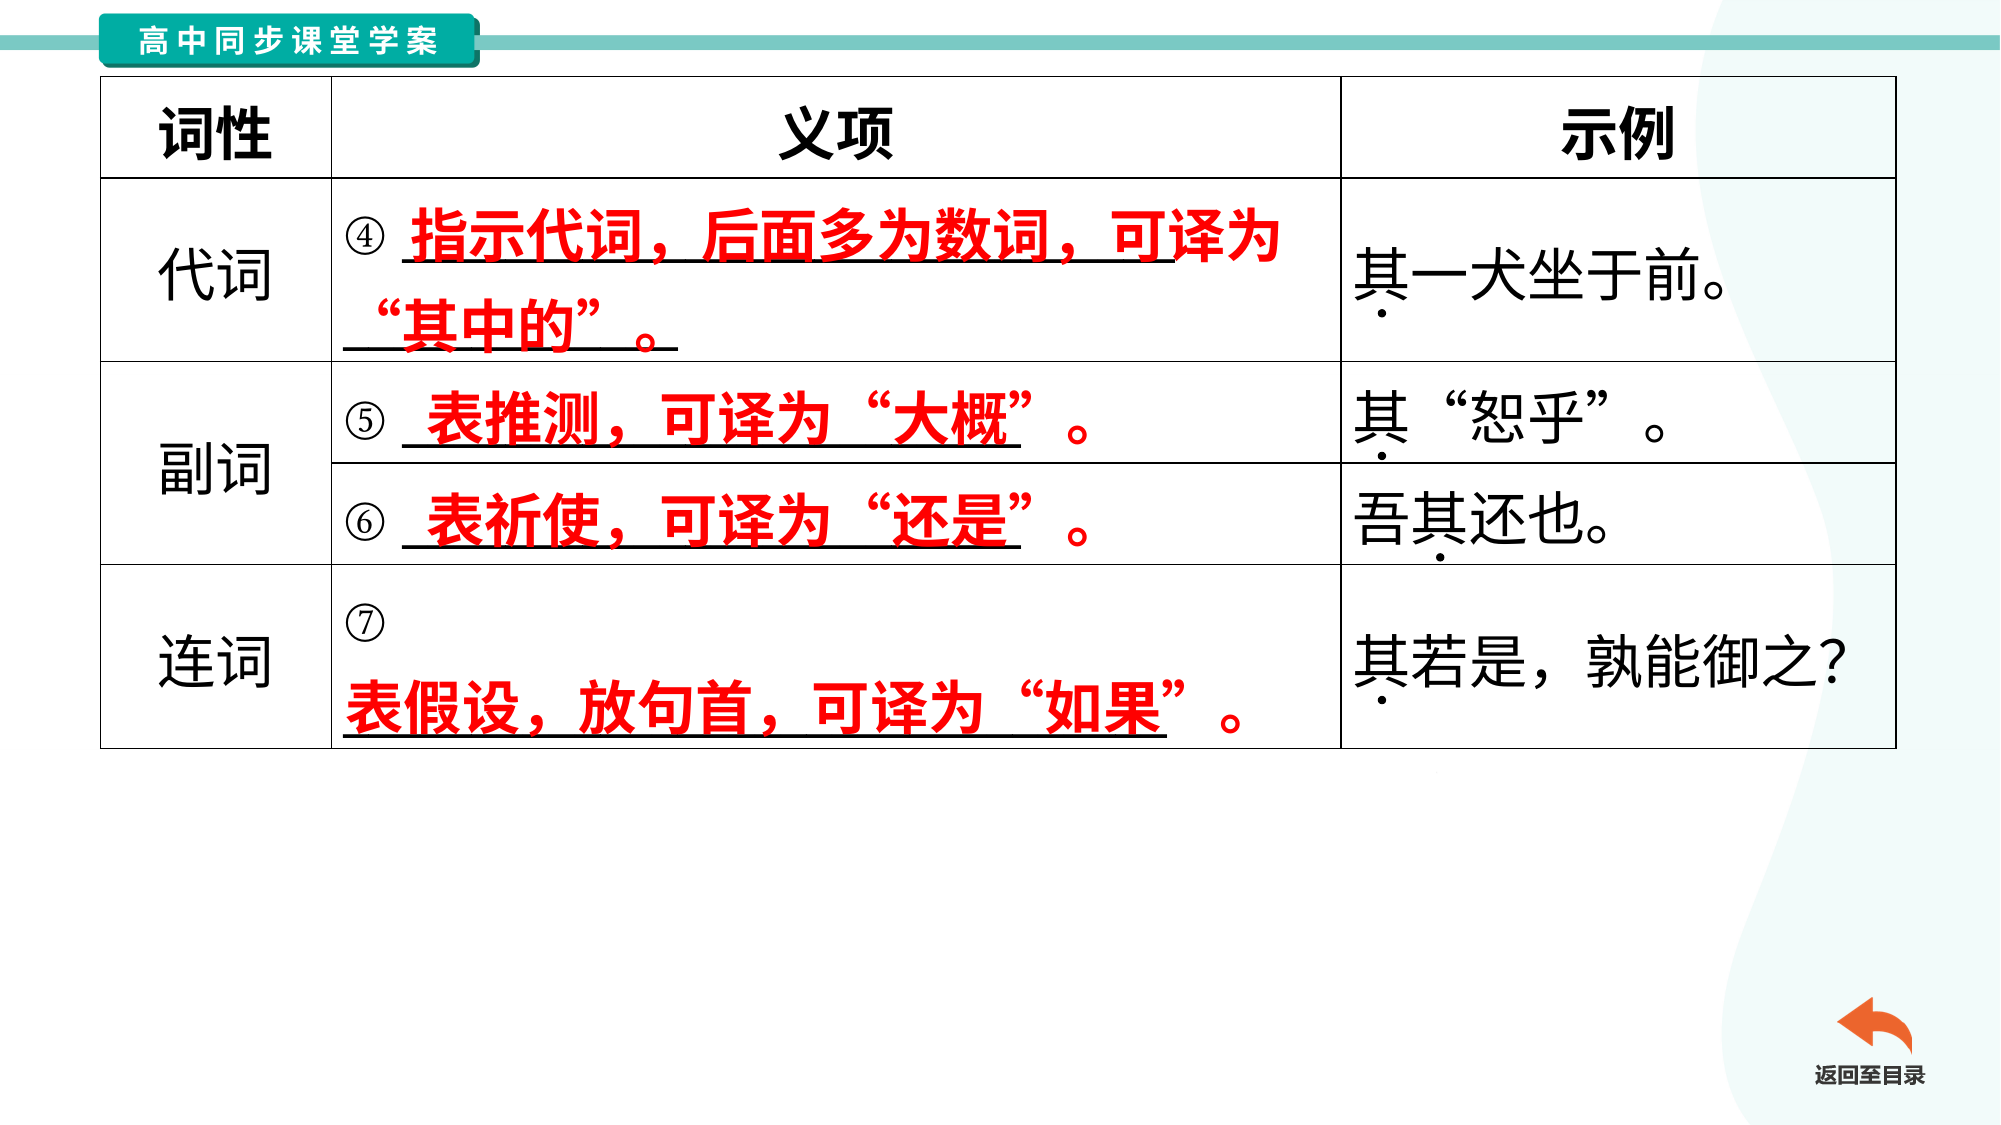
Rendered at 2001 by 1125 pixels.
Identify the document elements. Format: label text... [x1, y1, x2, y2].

table_header 词性 [101, 77, 331, 177]
table_cell ④ ______________________________ _____________ [332, 179, 343, 361]
table_header 示例 [1342, 77, 1895, 177]
table_cell 其一犬坐于前。 [1342, 179, 1895, 361]
table_cell 连词 [101, 565, 331, 748]
text_box 表推测，可译为“大概”。 [432, 364, 1120, 453]
text_box [1377, 309, 1387, 318]
table_cell ⑥ ________________________ [332, 464, 1340, 564]
table_cell ⑤ ________________________ [332, 362, 1340, 462]
table_cell 代词 [101, 179, 331, 361]
table_cell ④ ______________________________ _____________ [1332, 179, 1340, 361]
text_box 表祈使，可译为“还是”。 [432, 466, 1120, 554]
text_box [1436, 553, 1445, 562]
table_cell 吾其还也。 [1342, 464, 1895, 564]
table_cell ⑦ ________________________________ [332, 565, 1340, 748]
text_box 表假设，放句首，可译为“如果”。 [351, 653, 1273, 742]
table_cell 其若是，孰能御之？ [1342, 565, 1895, 748]
text_box [1377, 695, 1387, 705]
table_cell 其“恕乎”。 [1342, 362, 1895, 462]
text_box 指示代词，后面多为数词，可译为“其中的”。 [343, 178, 1332, 361]
table_header 义项 [332, 77, 1340, 177]
text_box [1377, 451, 1387, 461]
table_cell 副词 [101, 362, 331, 564]
picture [0, 0, 2000, 1125]
